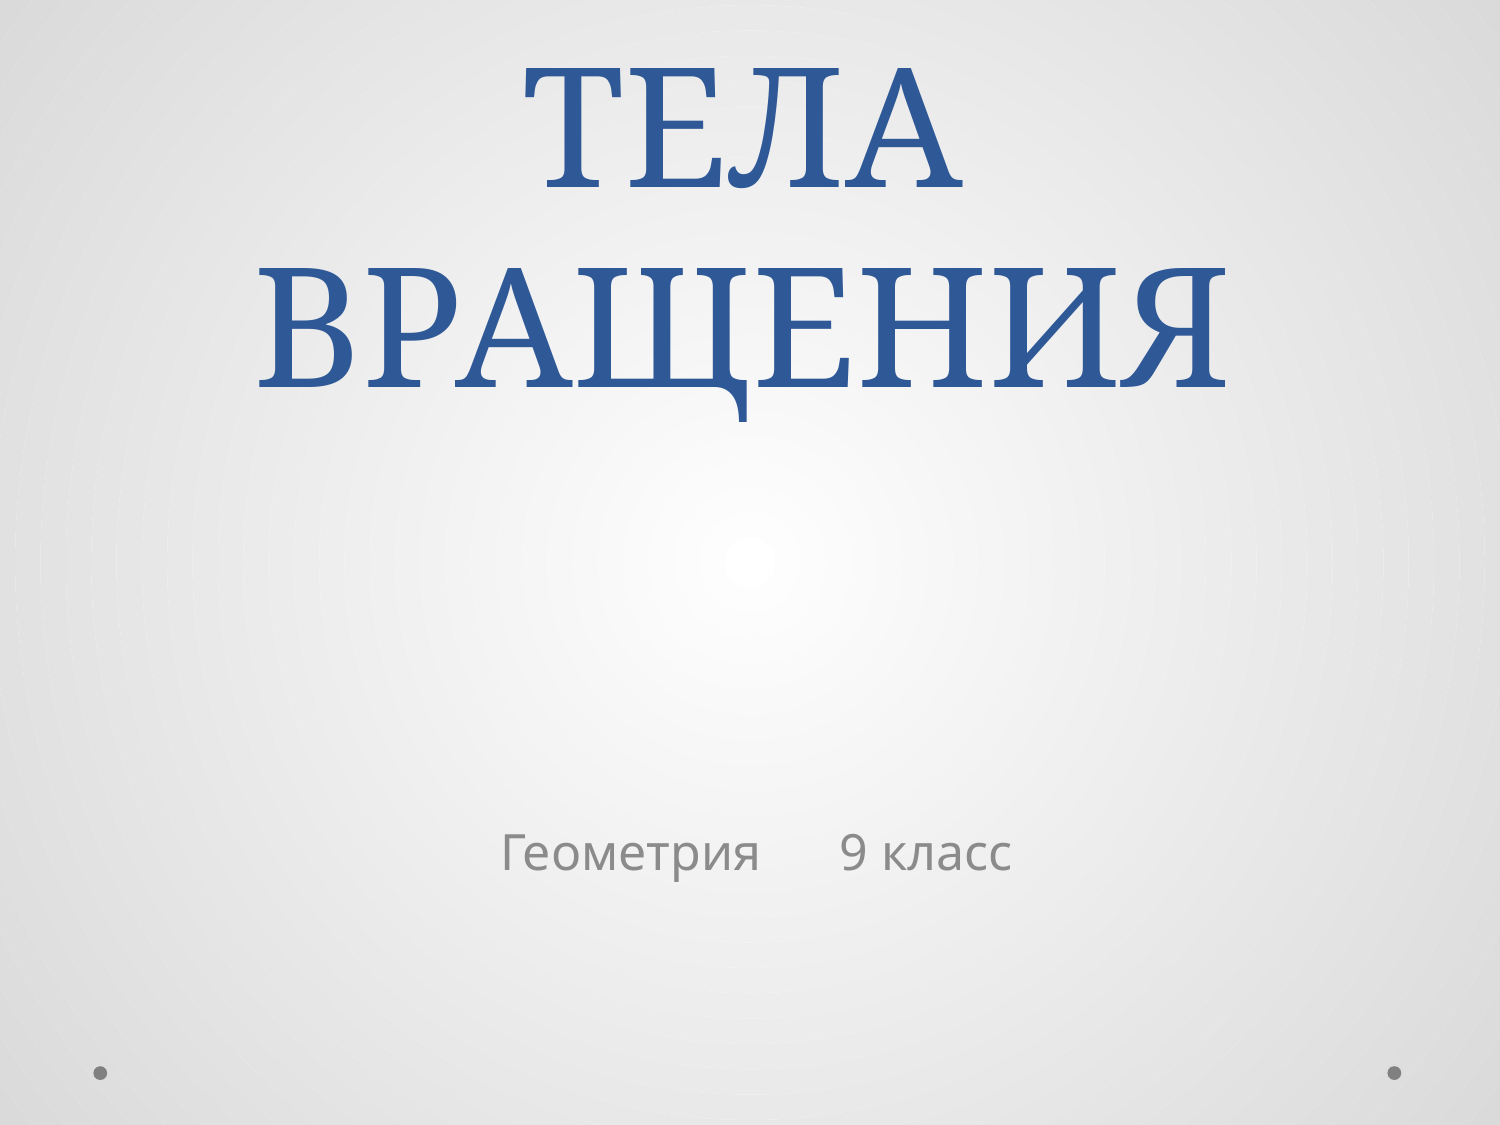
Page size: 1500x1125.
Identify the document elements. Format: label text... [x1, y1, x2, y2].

title ТЕЛА ВРАЩЕНИЯ [105, 187, 1381, 429]
subtitle Геометрия 9 класс [225, 812, 1275, 1013]
